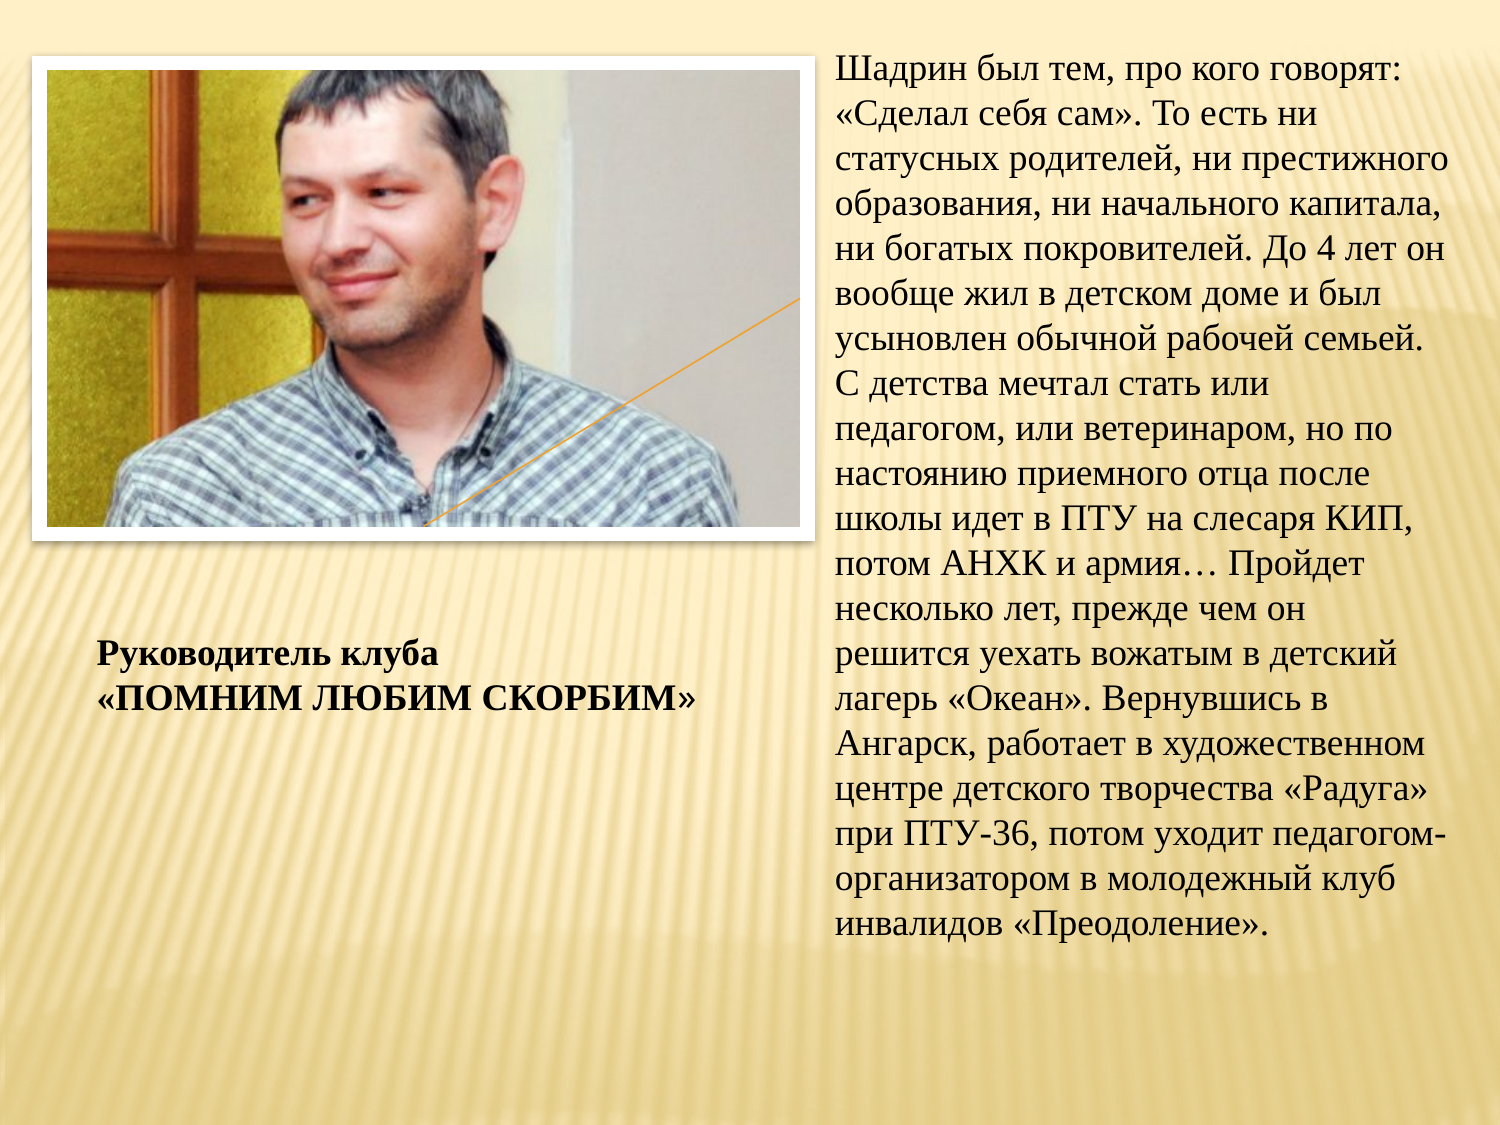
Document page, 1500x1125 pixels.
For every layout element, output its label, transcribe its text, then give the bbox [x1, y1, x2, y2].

picture [46, 69, 801, 527]
text_box Шадрин был тем, про кого говорят: «Сделал себя сам». То есть ни статусных родителей, ни престижного образования, ни начального капитала, ни богатых покровителей. До 4 лет он вообще жил в детском доме и был усыновлен обычной рабочей семьей. С детства мечтал стать или педагогом, или ветеринаром, но по настоянию приемного отца после школы идет в ПТУ на слесаря КИП, потом АНХК и армия… Пройдет несколько лет, прежде чем он решится уехать вожатым в детский лагерь «Океан». Вернувшись в Ангарск, работает в художественном центре детского творчества «Радуга» при ПТУ-36, потом уходит педагогом-организатором в молодежный клуб инвалидов «Преодоление». [820, 35, 1465, 995]
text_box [497, 223, 727, 601]
text_box Руководитель клуба «ПОМНИМ ЛЮБИМ СКОРБИМ» [81, 621, 816, 726]
